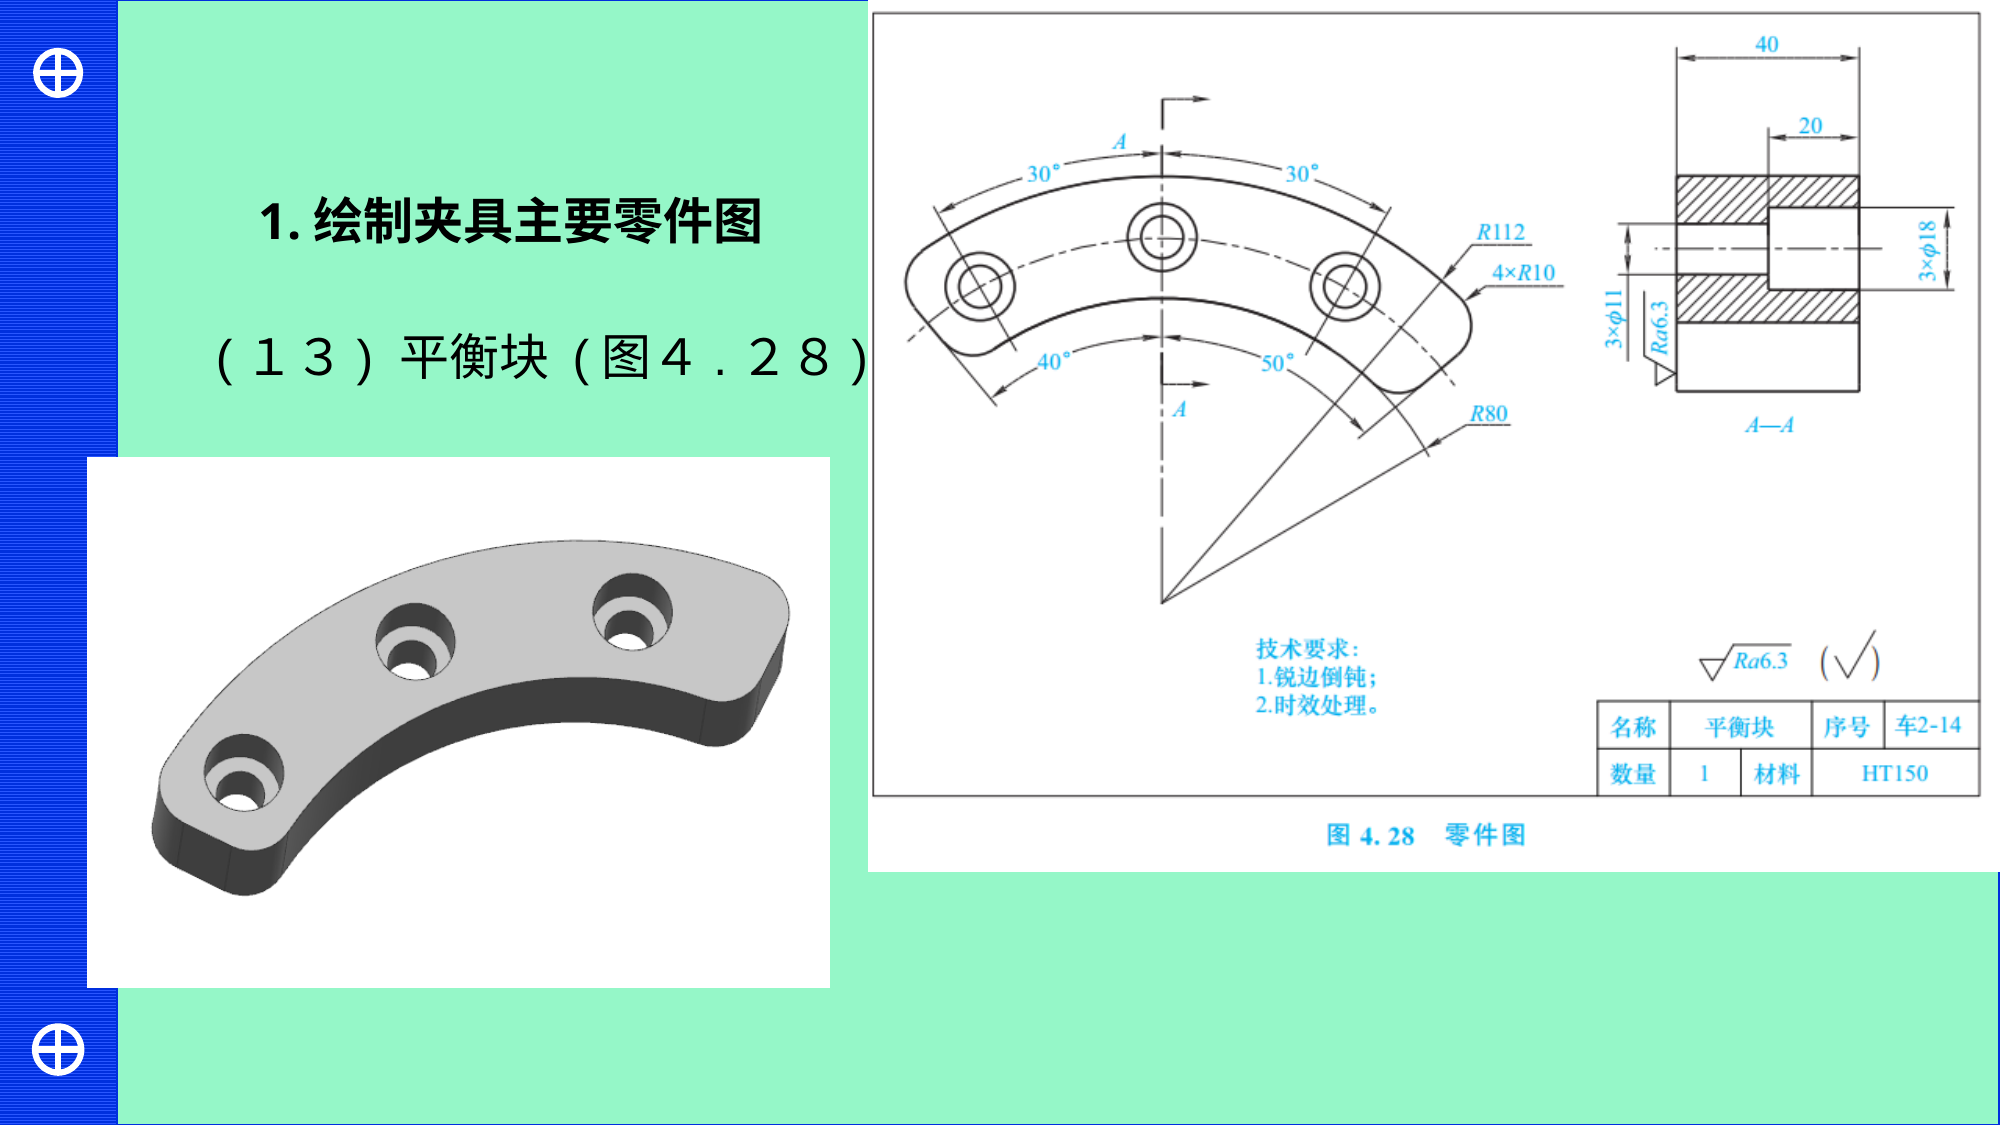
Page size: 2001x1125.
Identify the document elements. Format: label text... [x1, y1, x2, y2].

picture [87, 457, 830, 988]
text_box 1.绘制夹具主要零件图 [243, 182, 868, 258]
text_box (１３) 平衡块 (图４.２８)。 [126, 287, 868, 428]
picture [868, 0, 2000, 872]
